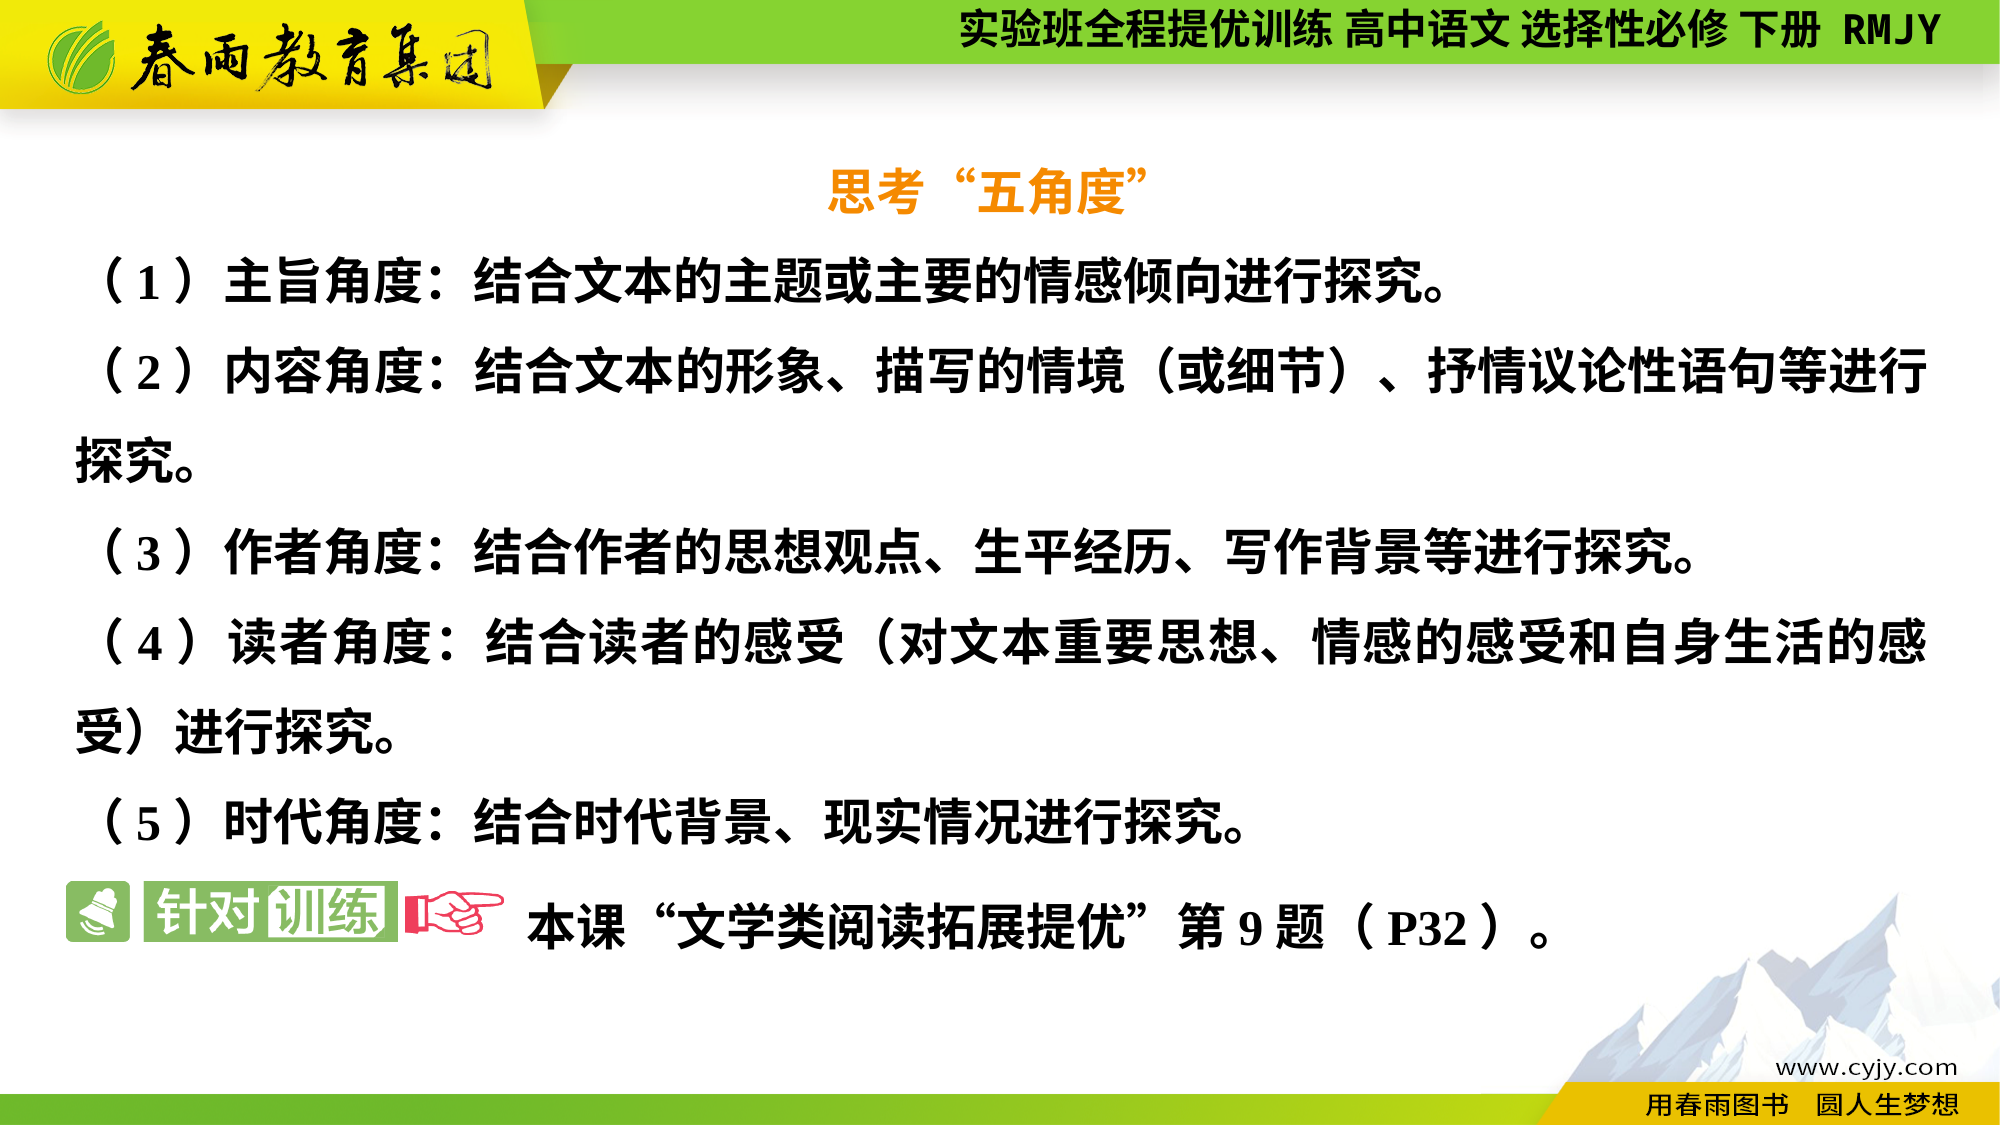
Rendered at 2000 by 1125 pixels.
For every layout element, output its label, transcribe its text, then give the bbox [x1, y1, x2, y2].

list 思考“五角度” （1）主旨角度：结合文本的主题或主要的情感倾向进行探究。 （2）内容角度：结合文本的形象、描写的情境（或细节）、抒情议论性语句等进行探究。 （3）作者角度：结合作者的思想观点、生平经历、写作背景等进行探究。 （4）读者角度：结合读者的感受（对文本重要思想、情感的感受和自身生活的感受）进行探究。 （5）时代角度：结合时代背景、现实情况进行探究。 [59, 122, 1944, 854]
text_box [66, 857, 1944, 953]
picture [0, 0, 2000, 1125]
